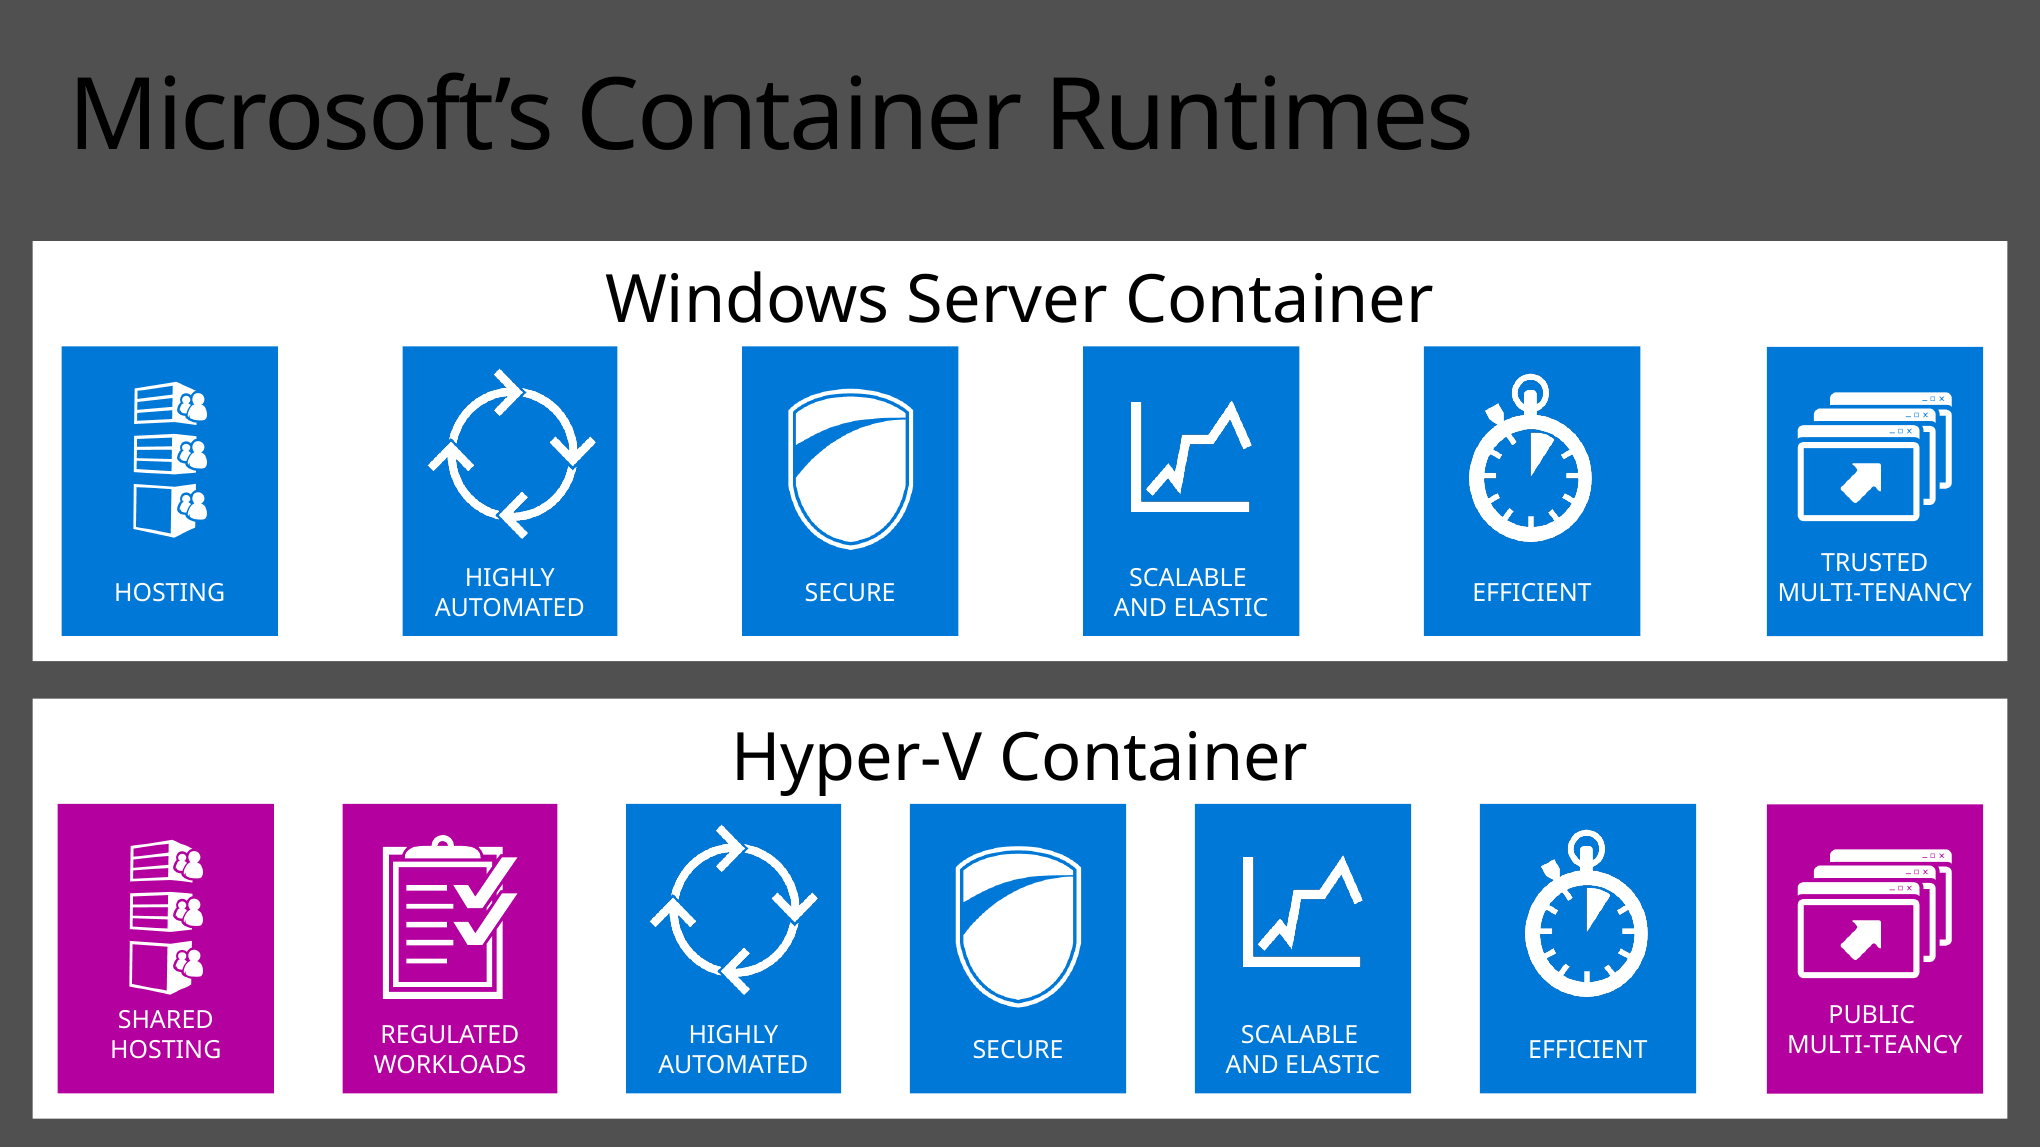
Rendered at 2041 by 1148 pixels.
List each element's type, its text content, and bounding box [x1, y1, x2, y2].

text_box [57, 803, 275, 1094]
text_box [1764, 345, 1986, 637]
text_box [1194, 803, 1412, 1094]
title Microsoft’s Container Runtimes [45, 48, 1996, 199]
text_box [909, 803, 1127, 1094]
text_box Windows Server Container [32, 240, 2008, 662]
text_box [1479, 803, 1697, 1094]
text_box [741, 346, 959, 637]
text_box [625, 803, 842, 1094]
text_box Hyper-V Container [32, 698, 2008, 1119]
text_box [1423, 346, 1641, 637]
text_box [402, 346, 618, 637]
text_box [61, 346, 279, 637]
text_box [1082, 346, 1300, 637]
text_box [342, 803, 558, 1094]
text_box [1764, 803, 1986, 1094]
